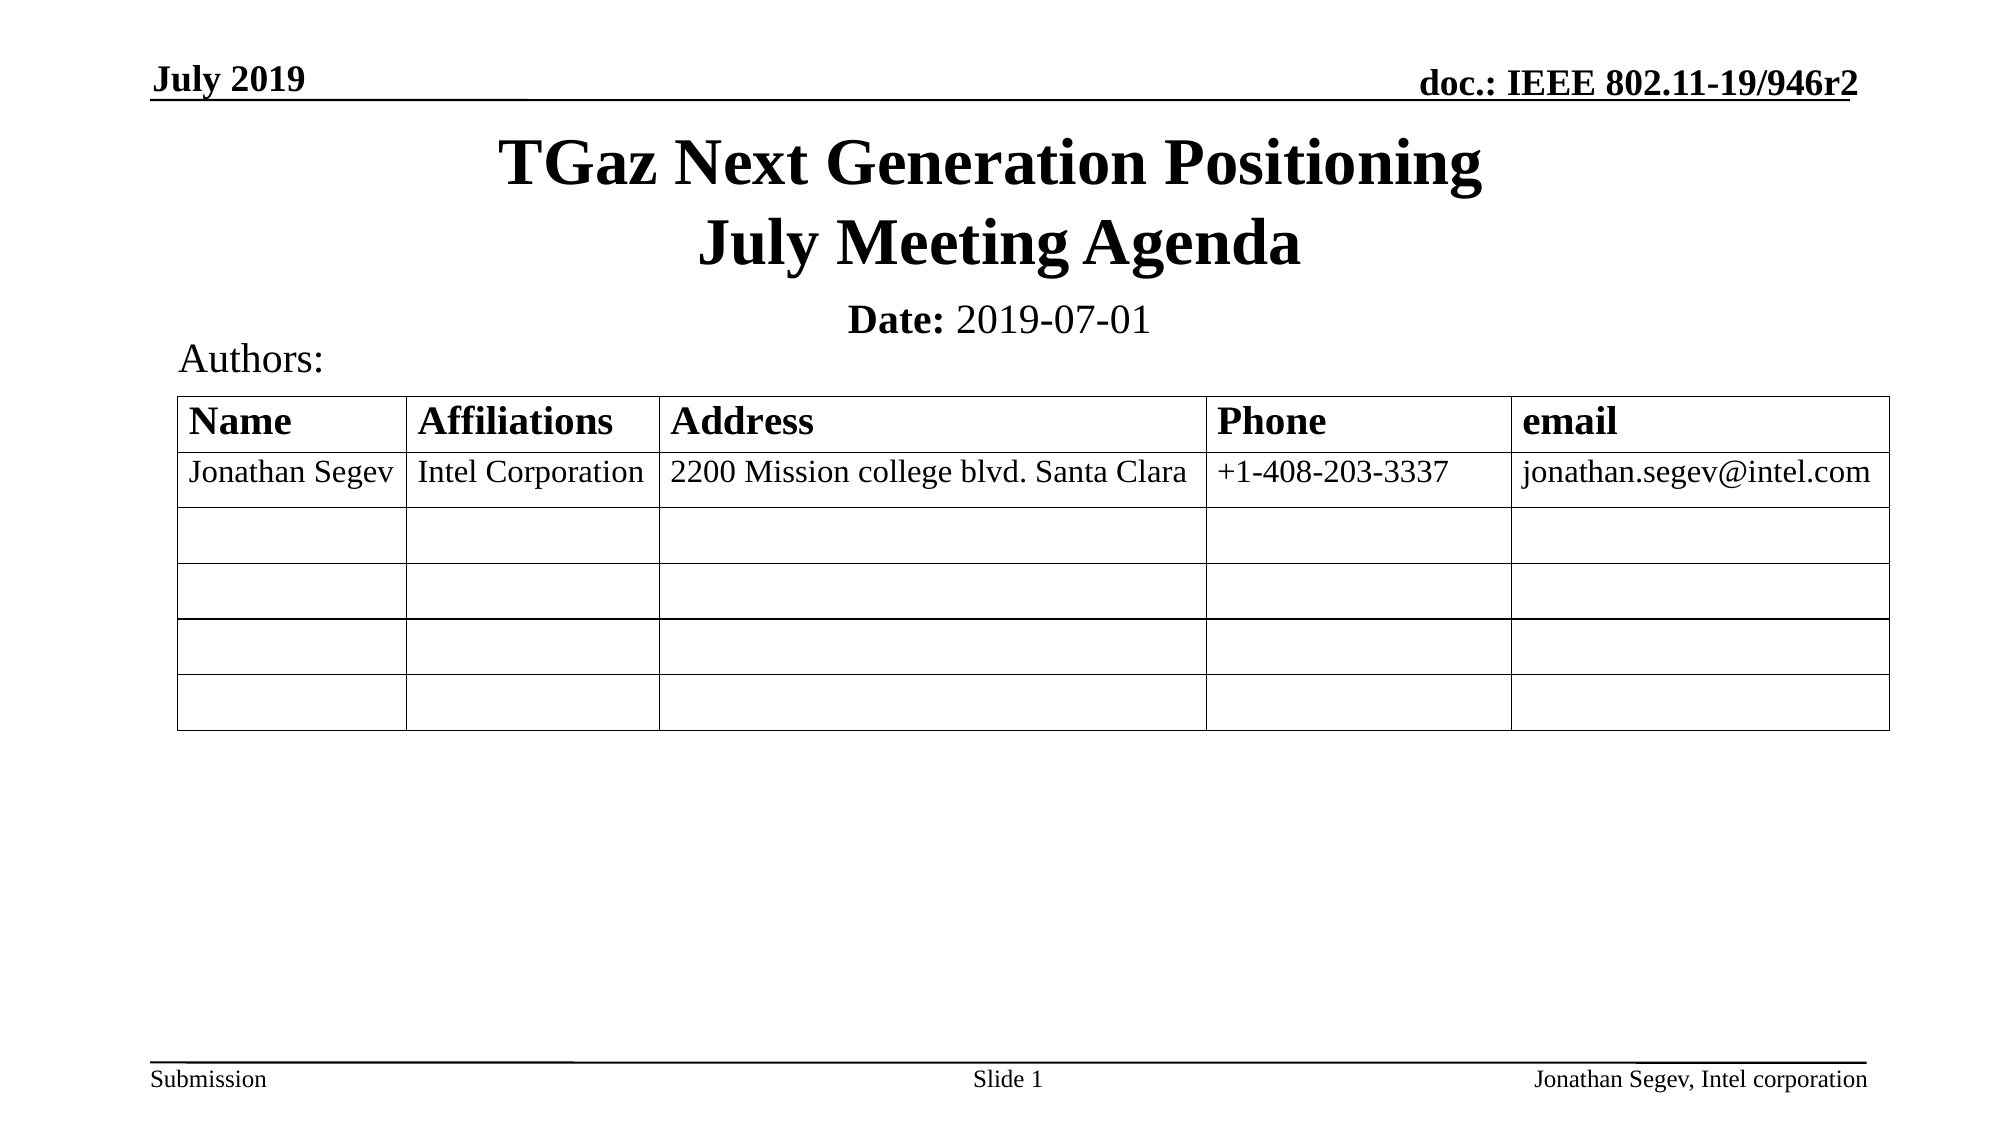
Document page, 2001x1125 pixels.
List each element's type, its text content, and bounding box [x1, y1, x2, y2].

slide_number Slide 1 [950, 1061, 1067, 1123]
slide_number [152, 54, 563, 100]
footer Jonathan Segev, Intel corporation [1171, 1061, 1869, 1093]
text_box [162, 396, 1907, 800]
title TGaz Next Generation Positioning July Meeting Agenda [149, 76, 1851, 319]
text_box Authors: [162, 323, 401, 387]
subtitle Date: 2019-07-01 [299, 283, 1701, 363]
